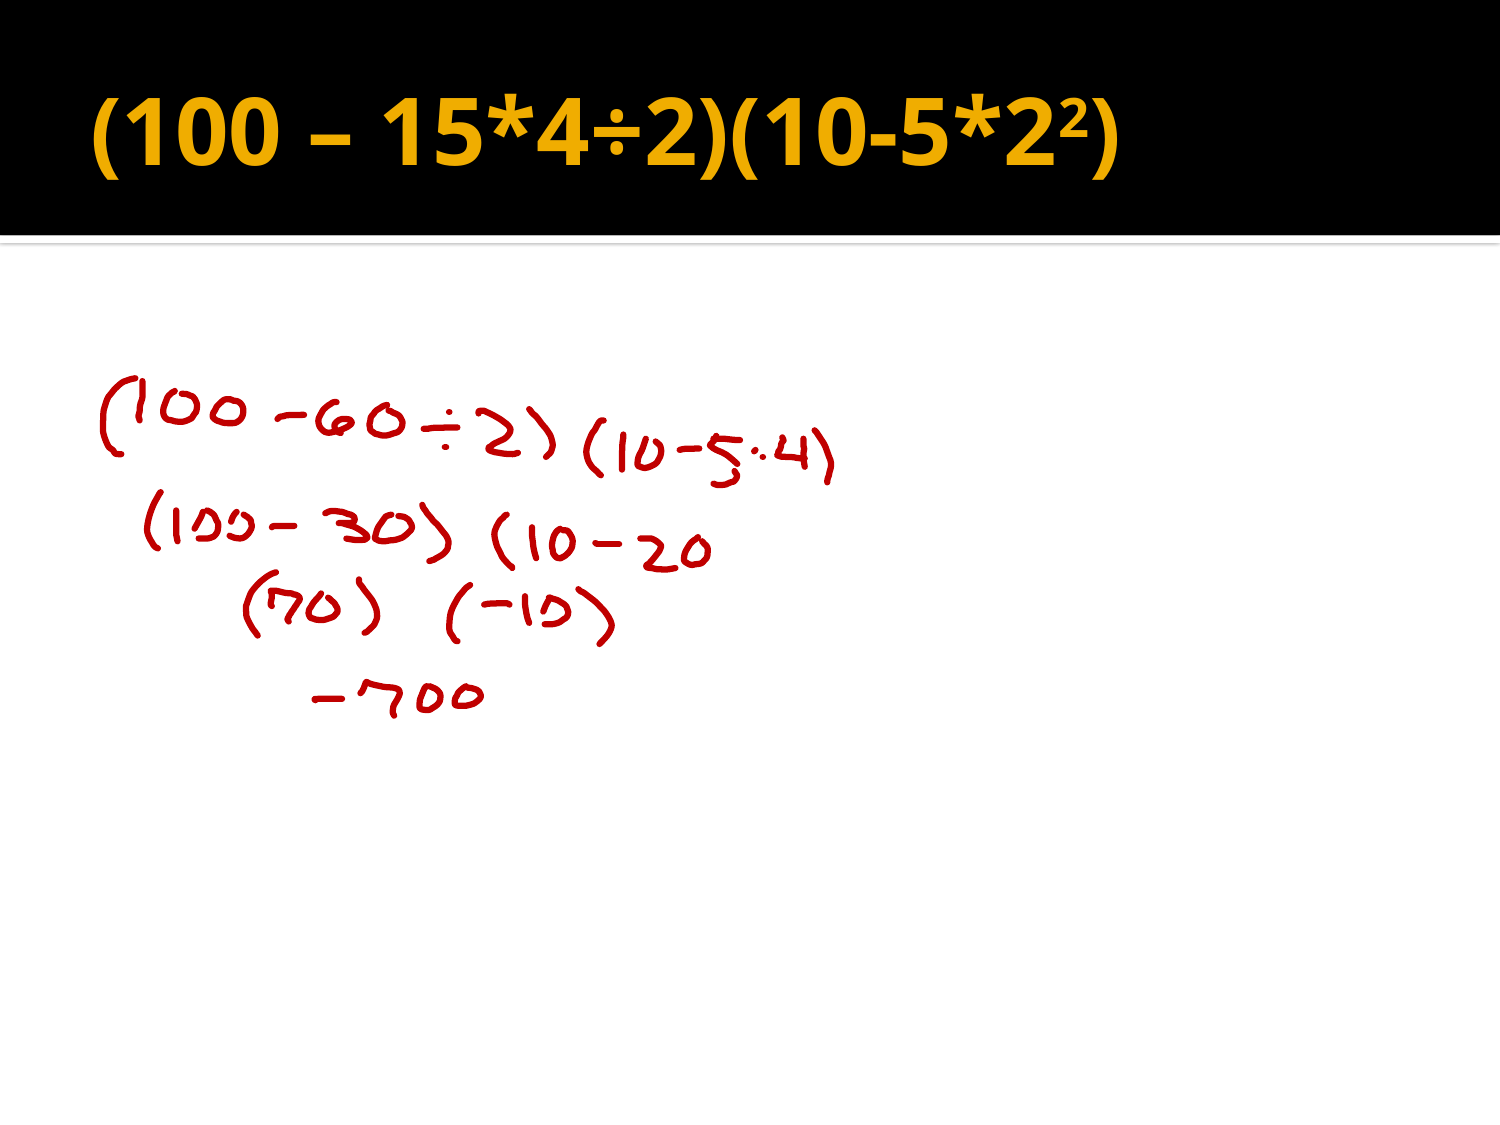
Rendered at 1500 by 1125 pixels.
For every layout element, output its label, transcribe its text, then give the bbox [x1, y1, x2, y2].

text_box [175, 509, 179, 542]
text_box [683, 536, 709, 566]
text_box [229, 514, 253, 539]
text_box [454, 685, 482, 707]
text_box [146, 491, 162, 549]
text_box [162, 390, 198, 423]
text_box [636, 438, 662, 469]
text_box [245, 571, 277, 636]
text_box [212, 398, 244, 424]
text_box [360, 681, 401, 717]
text_box [585, 419, 605, 476]
text_box [578, 588, 613, 645]
text_box [639, 537, 676, 570]
text_box [524, 595, 530, 624]
text_box [423, 426, 458, 430]
text_box [270, 590, 301, 622]
text_box [814, 429, 832, 483]
text_box [374, 514, 413, 542]
text_box [137, 380, 143, 421]
text_box [776, 436, 802, 459]
text_box [802, 438, 806, 468]
text_box [277, 414, 305, 420]
text_box [709, 440, 738, 465]
text_box [551, 528, 574, 559]
text_box [493, 514, 513, 569]
text_box [317, 401, 353, 434]
text_box [368, 404, 403, 437]
text_box [483, 602, 510, 606]
text_box [198, 509, 219, 539]
text_box [445, 408, 454, 416]
text_box [528, 408, 554, 458]
title (100 – 15*4÷2)(10-5*22) [75, 24, 1425, 231]
text_box [421, 504, 450, 562]
text_box [591, 539, 600, 547]
text_box [758, 453, 767, 461]
text_box [308, 593, 339, 621]
text_box [324, 510, 368, 541]
text_box [102, 377, 136, 455]
text_box [531, 526, 537, 559]
text_box [544, 597, 569, 625]
text_box [358, 578, 378, 634]
text_box [712, 470, 738, 486]
text_box [418, 685, 441, 711]
text_box [478, 410, 519, 455]
text_box [448, 584, 471, 642]
